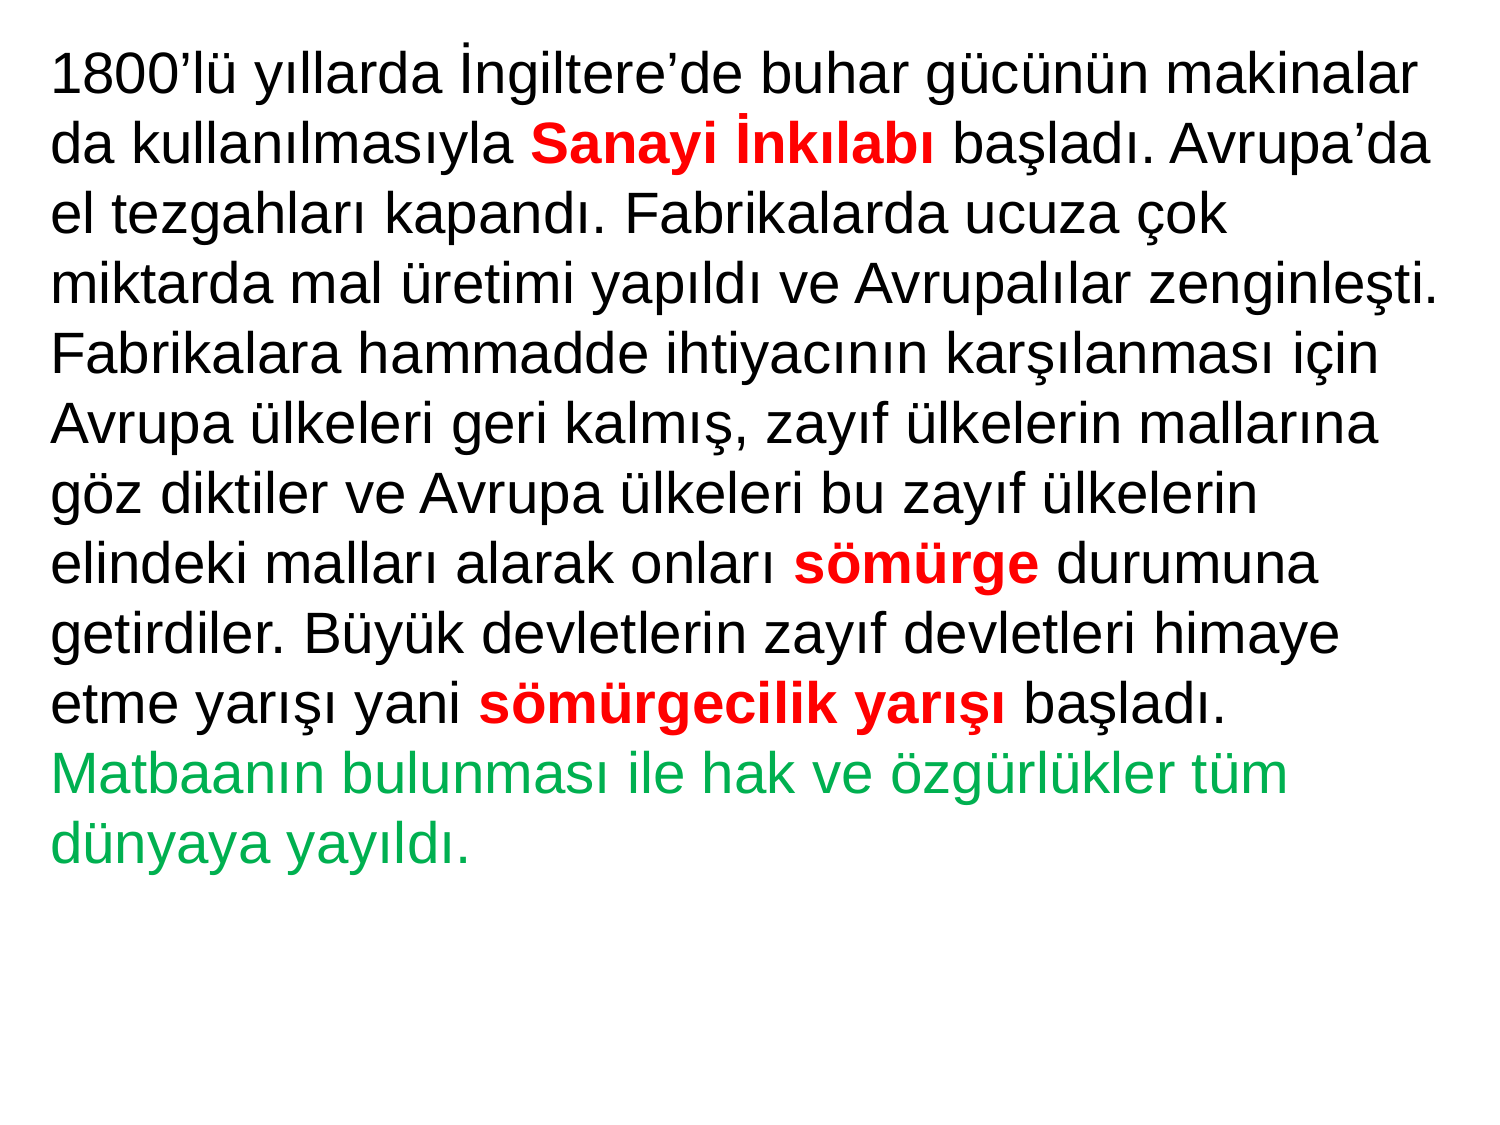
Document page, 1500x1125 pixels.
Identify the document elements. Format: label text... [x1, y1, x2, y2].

text_box 1800’lü yıllarda İngiltere’de buhar gücünün makinalar da kullanılmasıyla Sanayi İnkılabı başladı. Avrupa’da el tezgahları kapandı. Fabrikalarda ucuza çok miktarda mal üretimi yapıldı ve Avrupalılar zenginleşti. Fabrikalara hammadde ihtiyacının karşılanması için Avrupa ülkeleri geri kalmış, zayıf ülkelerin mallarına göz diktiler ve Avrupa ülkeleri bu zayıf ülkelerin elindeki malları alarak onları sömürge durumuna getirdiler. Büyük devletlerin zayıf devletleri himaye etme yarışı yani sömürgecilik yarışı başladı. Matbaanın bulunması ile hak ve özgürlükler tüm dünyaya yayıldı. [35, 27, 1477, 883]
